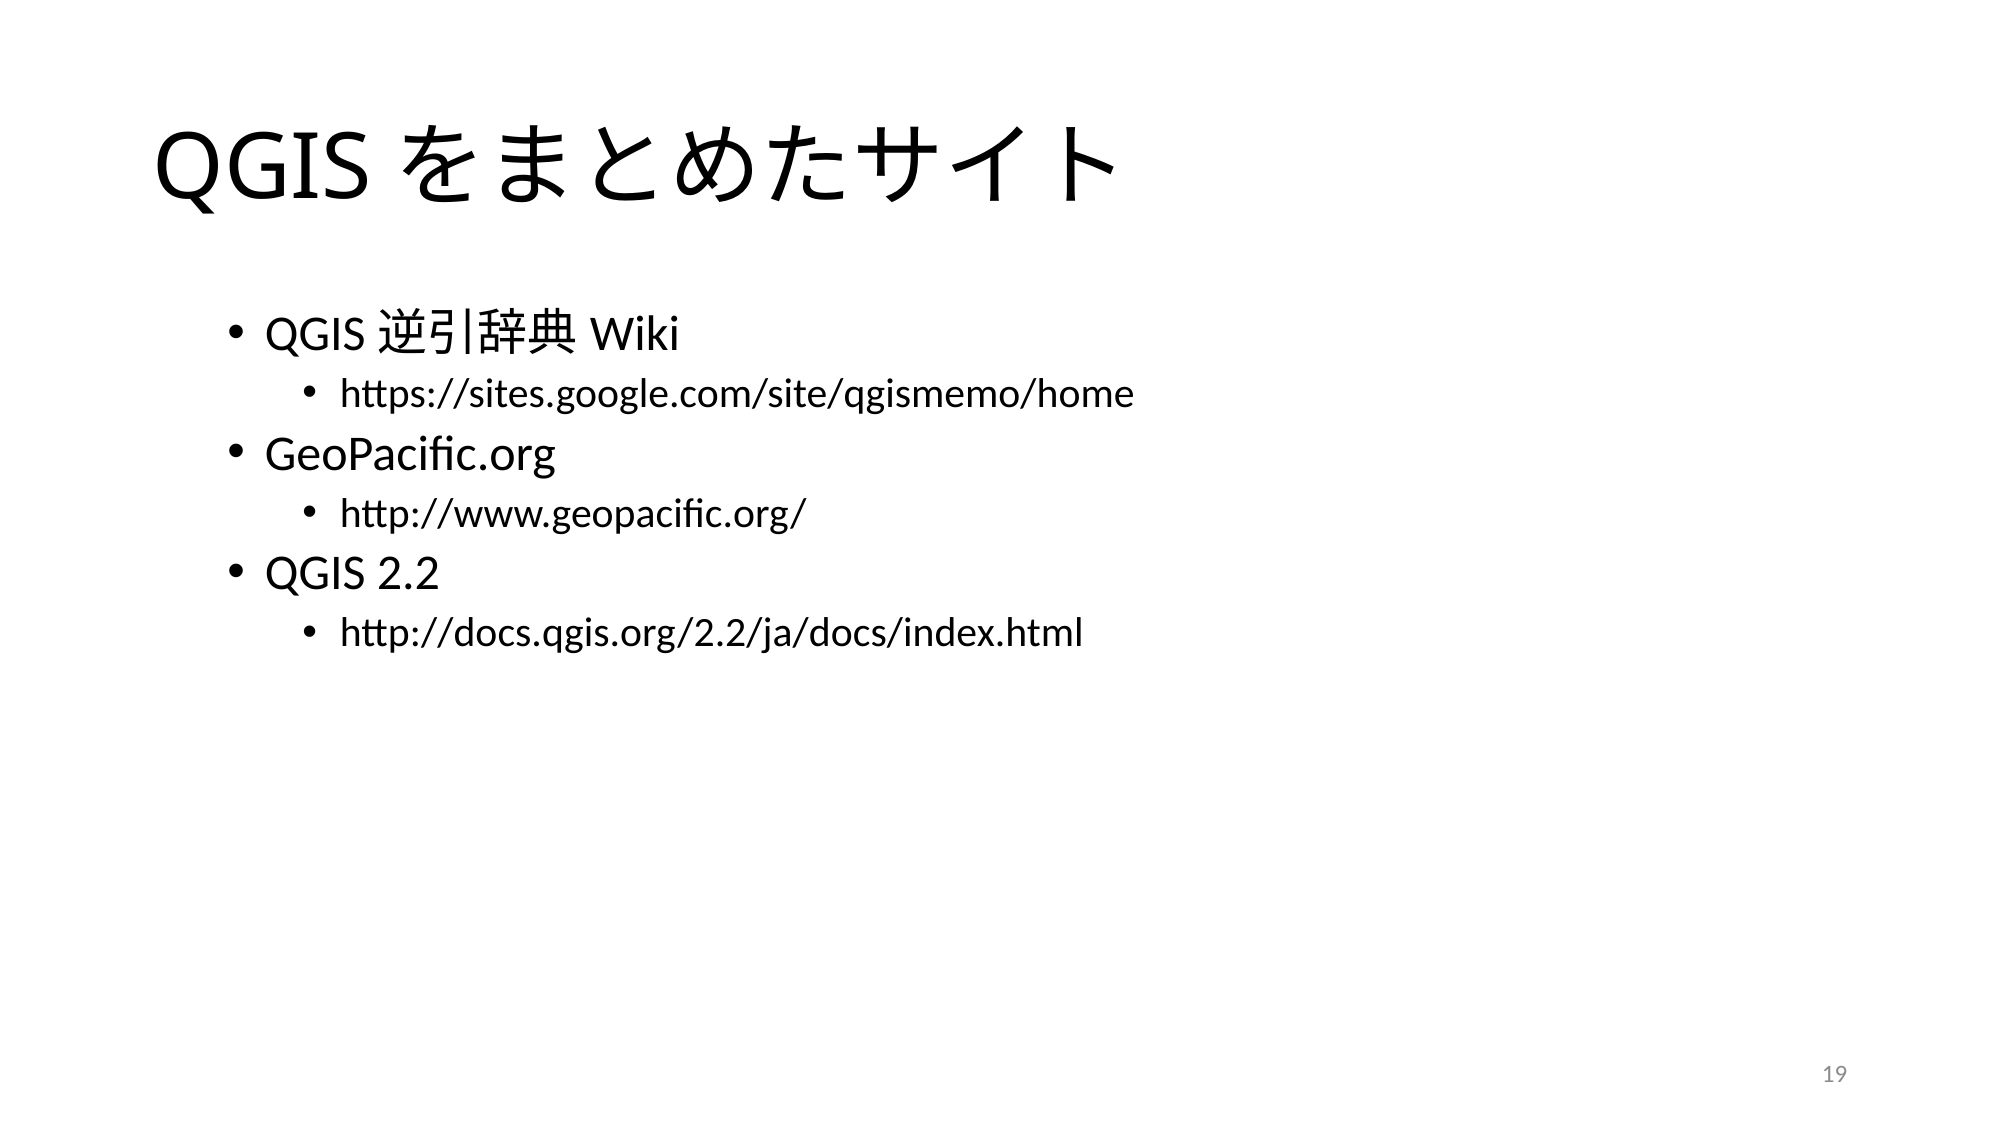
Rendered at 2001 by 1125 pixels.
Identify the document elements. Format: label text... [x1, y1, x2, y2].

slide_number 19 [1412, 1042, 1863, 1103]
title QGISをまとめたサイト [137, 59, 1863, 278]
list QGIS逆引辞典Wiki https://sites.google.com/site/qgismemo/home GeoPacific.org http://www.geopacific.org/ QGIS 2.2 http://docs.qgis.org/2.2/ja/docs/index.html [137, 299, 1863, 1014]
